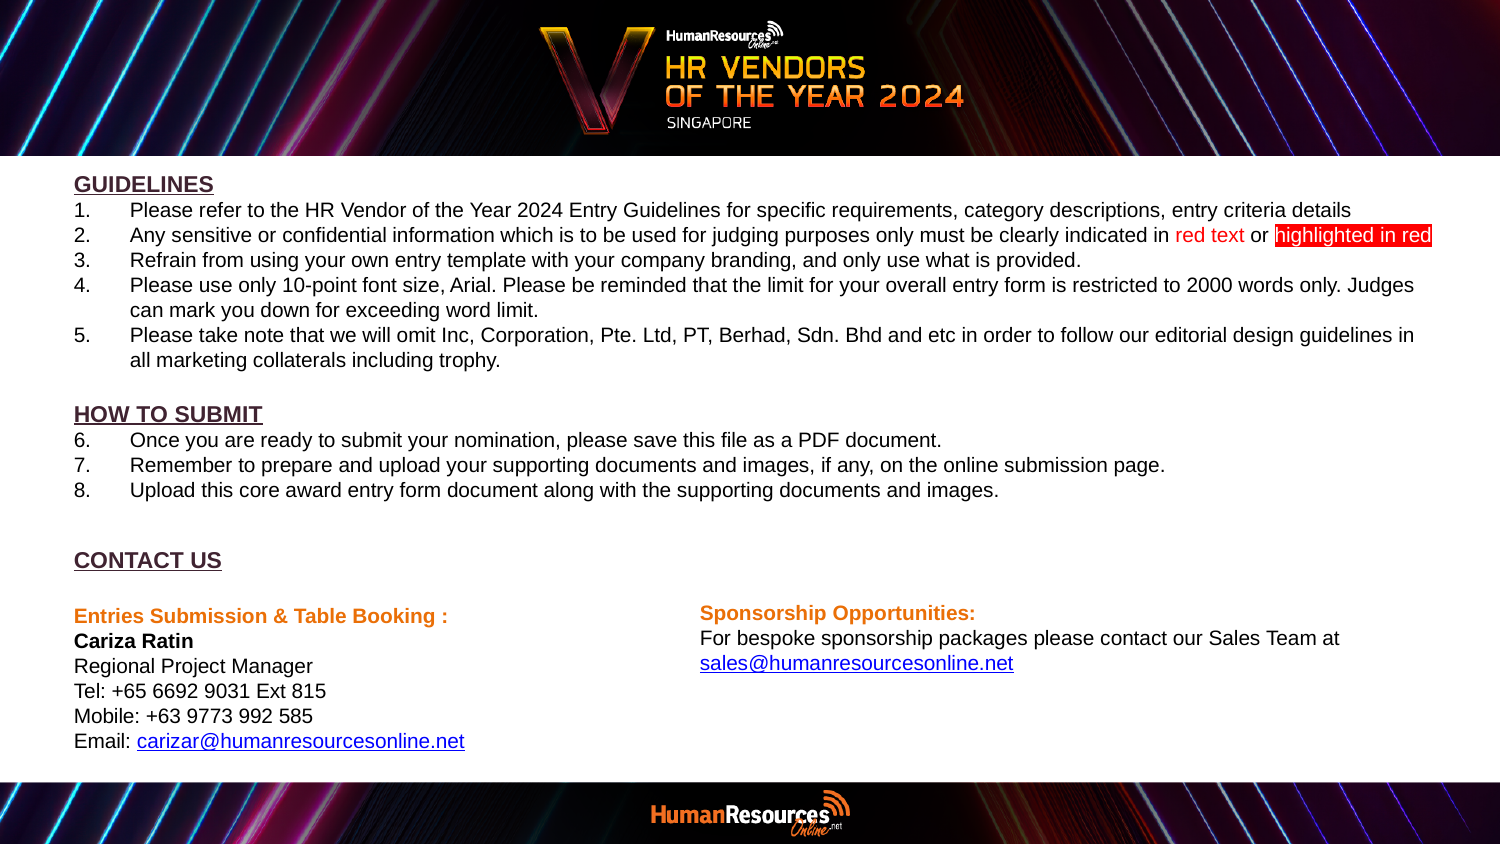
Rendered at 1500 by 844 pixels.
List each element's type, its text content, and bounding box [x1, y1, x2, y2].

picture [0, 0, 1500, 844]
text_box GUIDELINES Please refer to the HR Vendor of the Year 2024 Entry Guidelines for specific requirements, category descriptions, entry criteria details Any sensitive or confidential information which is to be used for judging purposes only must be clearly indicated in red text or highlighted in red Refrain from using your own entry template with your company branding, and only use what is provided. Please use only 10-point font size, Arial. Please be reminded that the limit for your overall entry form is restricted to 2000 words only. Judges can mark you down for exceeding word limit. Please take note that we will omit Inc, Corporation, Pte. Ltd, PT, Berhad, Sdn. Bhd and etc in order to follow our editorial design guidelines in all marketing collaterals including trophy. HOW TO SUBMIT Once you are ready to submit your nomination, please save this file as a PDF document. Remember to prepare and upload your supporting documents and images, if any, on the online submission page. Upload this core award entry form document along with the supporting documents and images. [58, 161, 1447, 509]
text_box Sponsorship Opportunities: For bespoke sponsorship packages please contact our Sales Team at sales@humanresourcesonline.net [685, 592, 1435, 728]
text_box CONTACT US Entries Submission & Table Booking : Cariza Ratin Regional Project Manager Tel: +65 6692 9031 Ext 815 Mobile: +63 9773 992 585 Email: carizar@humanresourcesonline.net [58, 538, 1500, 844]
